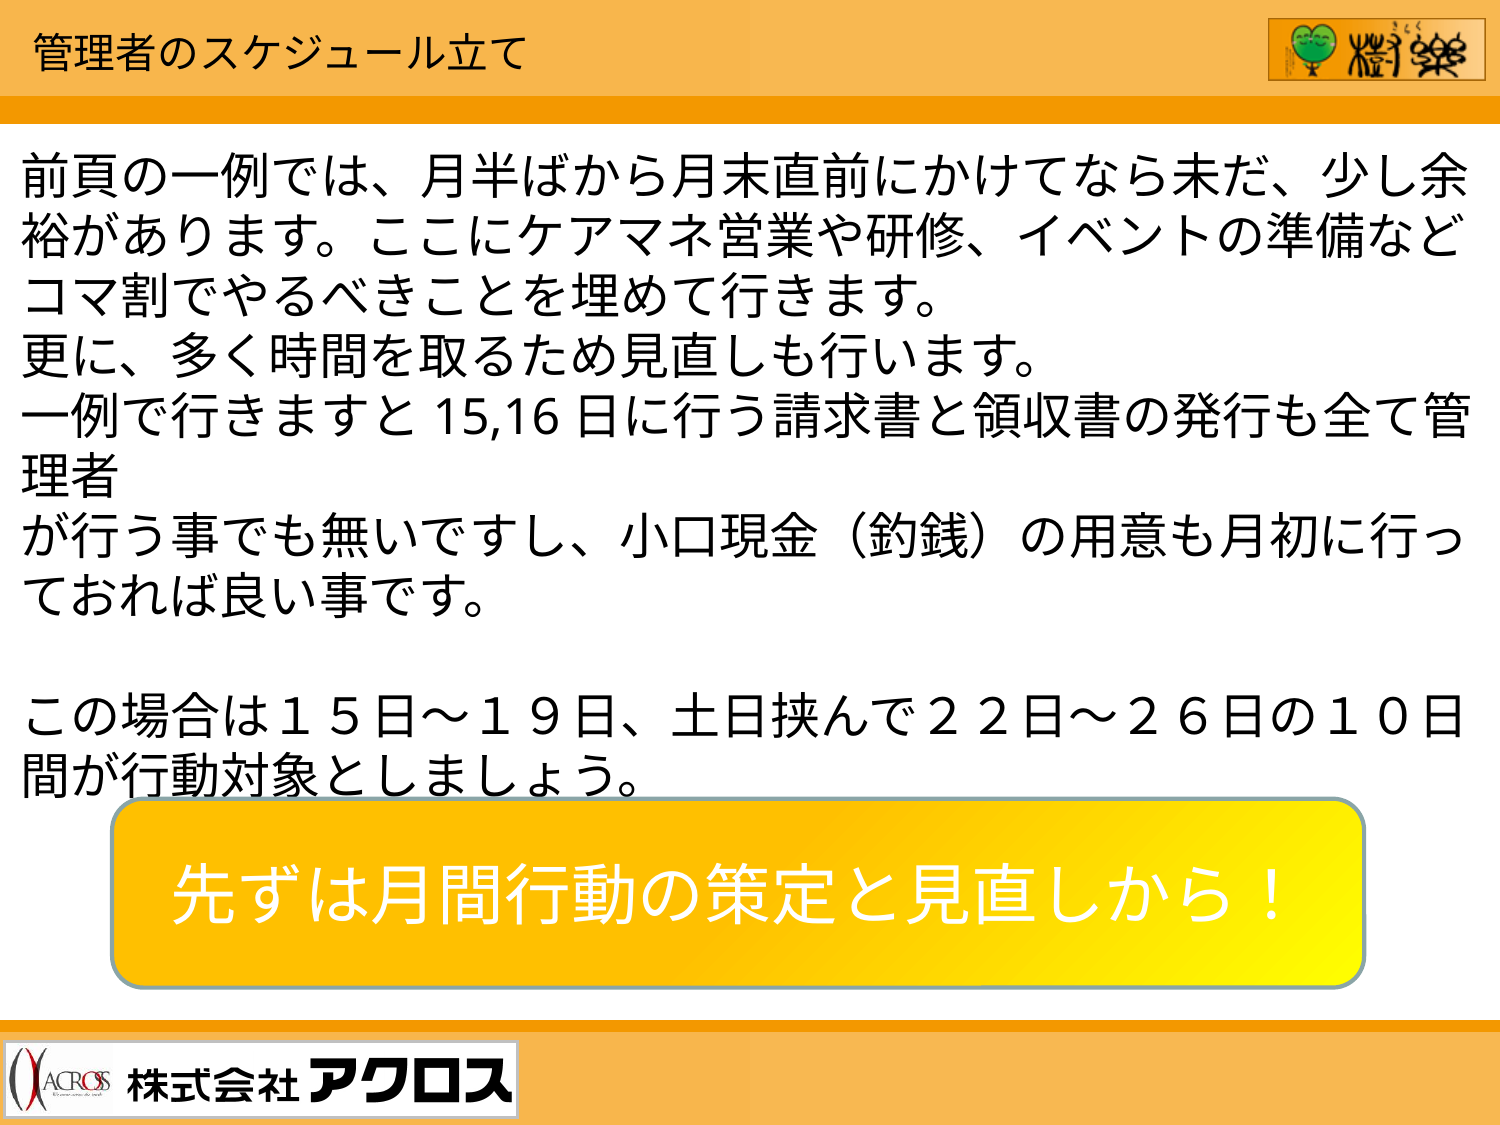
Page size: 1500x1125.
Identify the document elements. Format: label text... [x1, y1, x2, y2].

text_box 管理者のスケジュール立て [17, 19, 554, 84]
text_box 前頁の一例では、月半ばから月末直前にかけてなら未だ、少し余裕があります。ここにケアマネ営業や研修、イベントの準備などコマ割でやるべきことを埋めて行きます。 更に、多く時間を取るため見直しも行います。 一例で行きますと15,16日に行う請求書と領収書の発行も全て管理者 が行う事でも無いですし、小口現金（釣銭）の用意も月初に行っておれば良い事です。 この場合は１５日～１９日、土日挟んで２２日～２６日の１０日間が行動対象としましょう。 [5, 137, 1500, 812]
text_box 先ずは月間行動の策定と見直しから！ [109, 796, 1367, 990]
picture [0, 1020, 1500, 1125]
picture [0, 0, 1500, 124]
